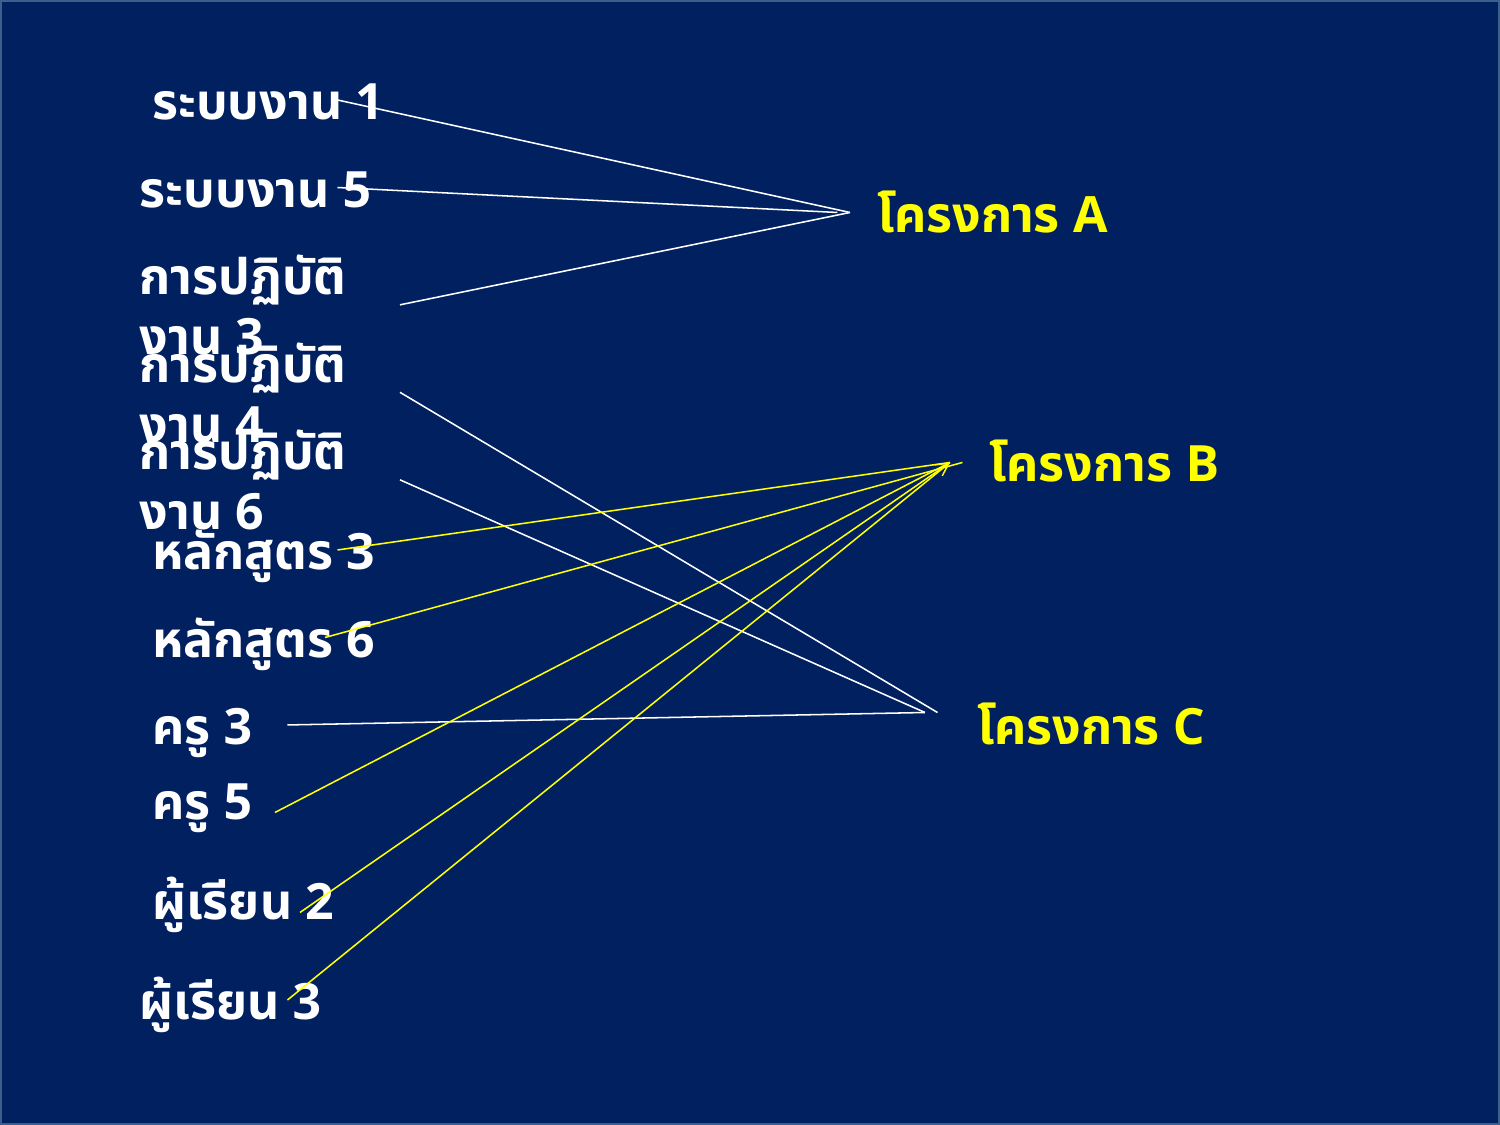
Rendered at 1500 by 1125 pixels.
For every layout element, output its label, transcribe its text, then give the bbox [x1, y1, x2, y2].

text_box โครงการ A [862, 174, 1138, 250]
text_box การปฏิบัติงาน 6 [125, 460, 275, 548]
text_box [399, 212, 851, 276]
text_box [399, 362, 938, 458]
text_box [0, 0, 1500, 1125]
text_box การปฏิบัติงาน 3 [125, 237, 400, 373]
text_box โครงการ C [962, 686, 1238, 762]
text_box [274, 462, 285, 813]
text_box หลักสูตร 3 [137, 512, 269, 588]
text_box ระบบงาน 1 [137, 62, 413, 138]
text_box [953, 462, 963, 638]
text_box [399, 450, 926, 458]
text_box ระบบงาน 5 [125, 149, 394, 225]
text_box ครู 5 [137, 762, 282, 838]
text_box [337, 187, 838, 213]
text_box การปฏิบัติงาน 4 [125, 373, 394, 460]
text_box โครงการ B [975, 424, 1250, 499]
text_box หลักสูตร 6 [137, 599, 269, 675]
text_box ผู้เรียน 2 [137, 862, 282, 938]
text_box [287, 462, 951, 1001]
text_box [337, 99, 851, 212]
text_box ผู้เรียน 3 [125, 962, 400, 1038]
text_box ครู 3 [137, 687, 269, 762]
